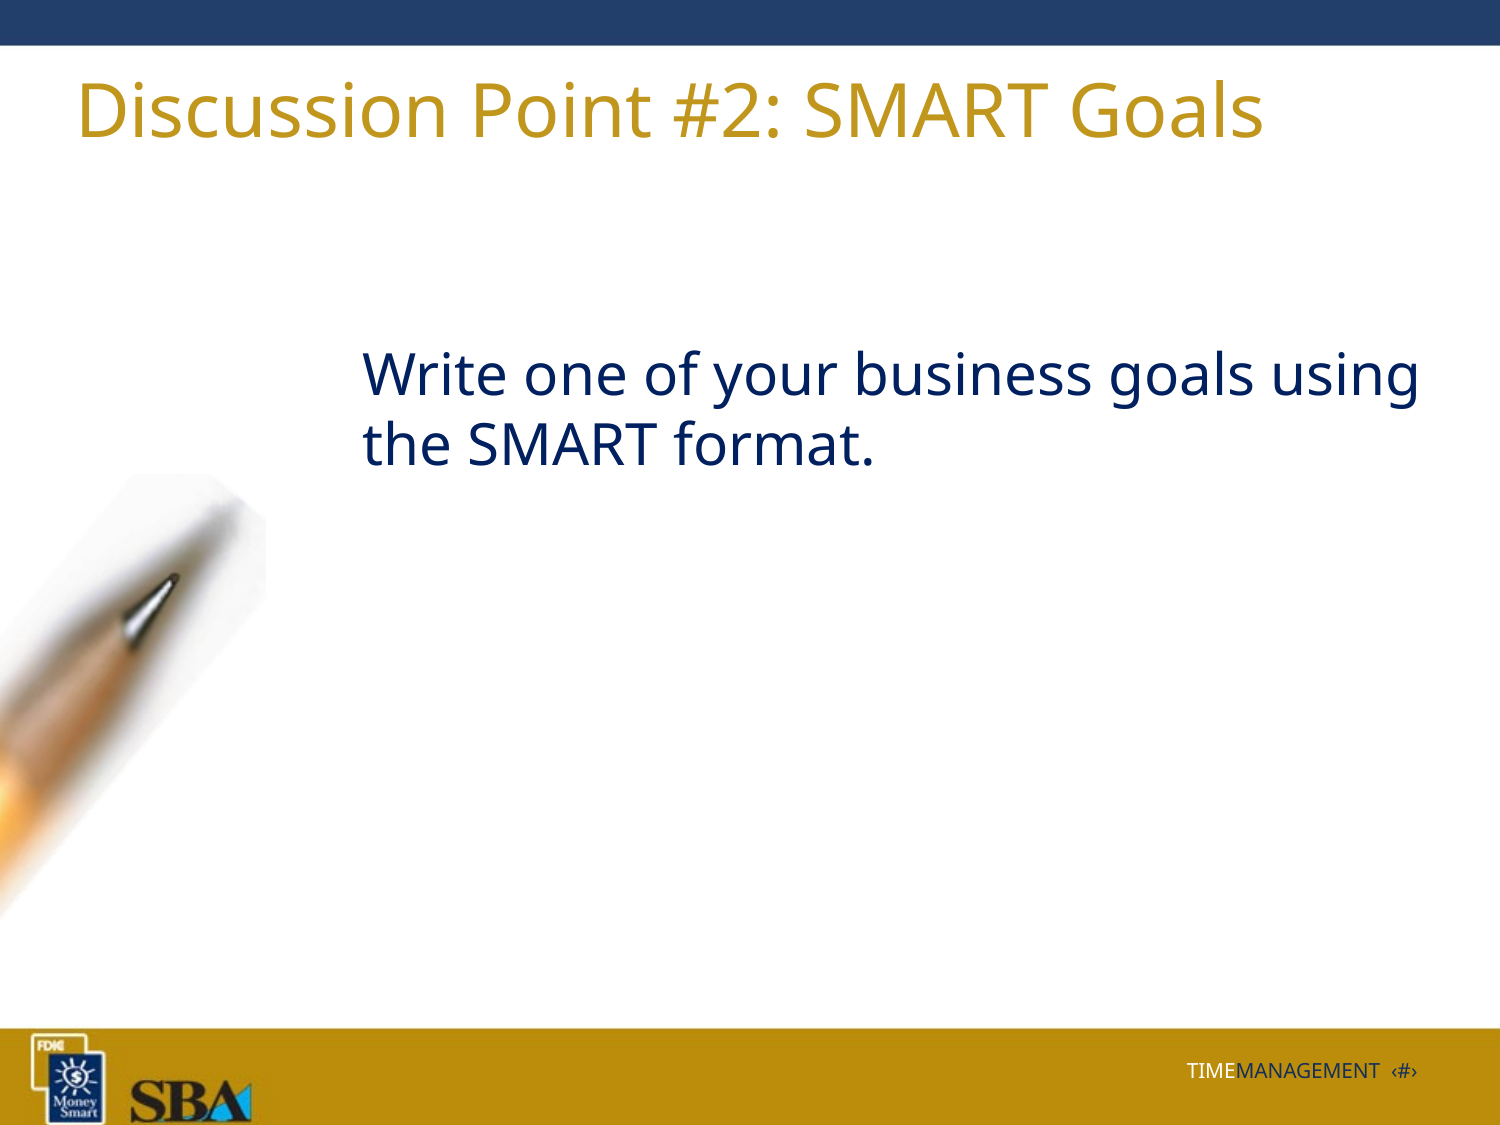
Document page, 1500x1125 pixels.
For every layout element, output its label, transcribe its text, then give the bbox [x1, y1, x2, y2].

picture [0, 0, 1500, 1125]
title Discussion Point #2: SMART Goals [74, 61, 1500, 163]
list Write one of your business goals using the SMART format. [361, 249, 1426, 951]
